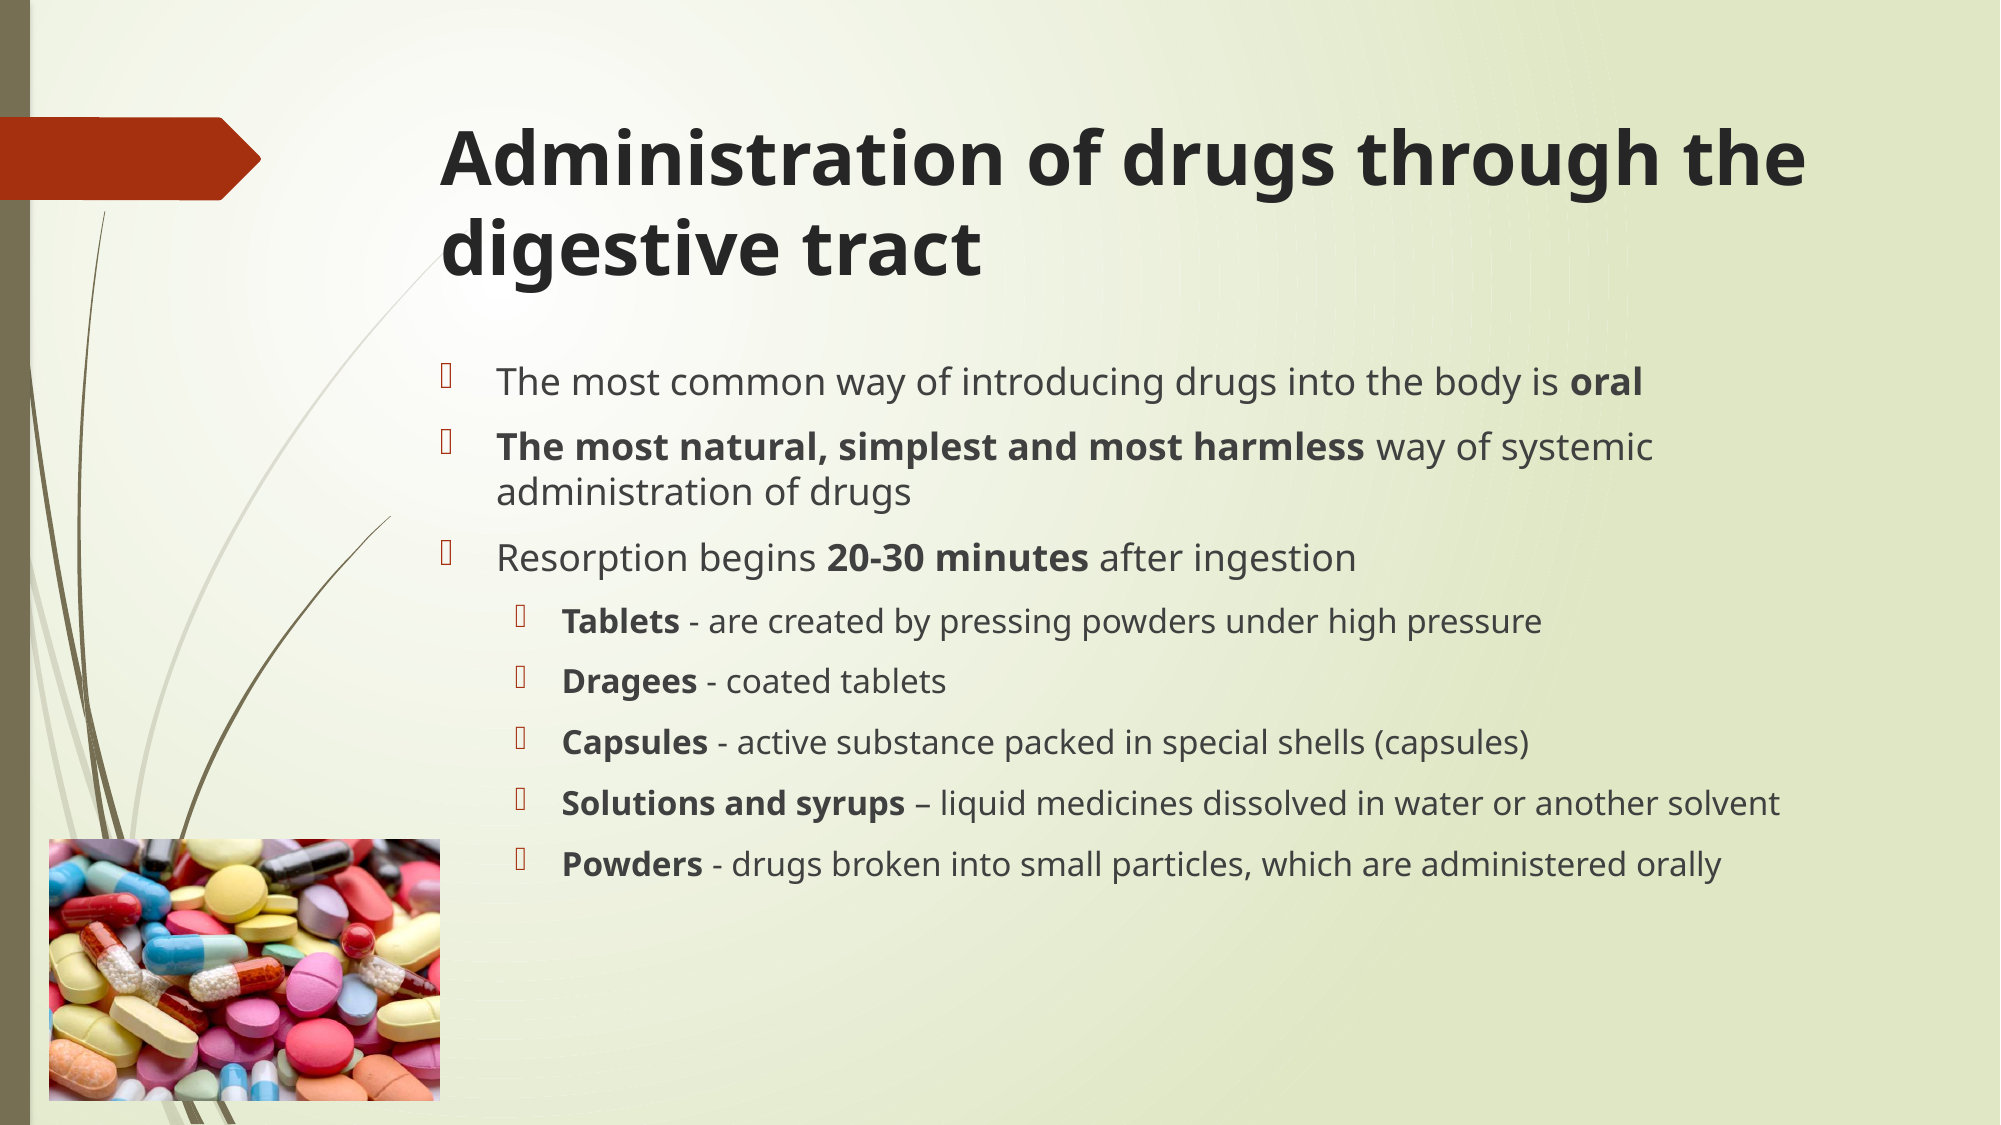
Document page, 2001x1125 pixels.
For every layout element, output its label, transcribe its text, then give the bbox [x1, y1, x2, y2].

title Administration of drugs through the digestive tract [425, 102, 1888, 313]
picture [48, 838, 440, 1101]
list The most common way of introducing drugs into the body is oral The most natural, simplest and most harmless way of systemic administration of drugs Resorption begins 20-30 minutes after ingestion Tablets - are created by pressing powders under high pressure Dragees - coated tablets Capsules - active substance packed in special shells (capsules) Solutions and syrups – liquid medicines dissolved in water or another solvent Powders - drugs broken into small particles, which are administered orally [424, 350, 1888, 970]
